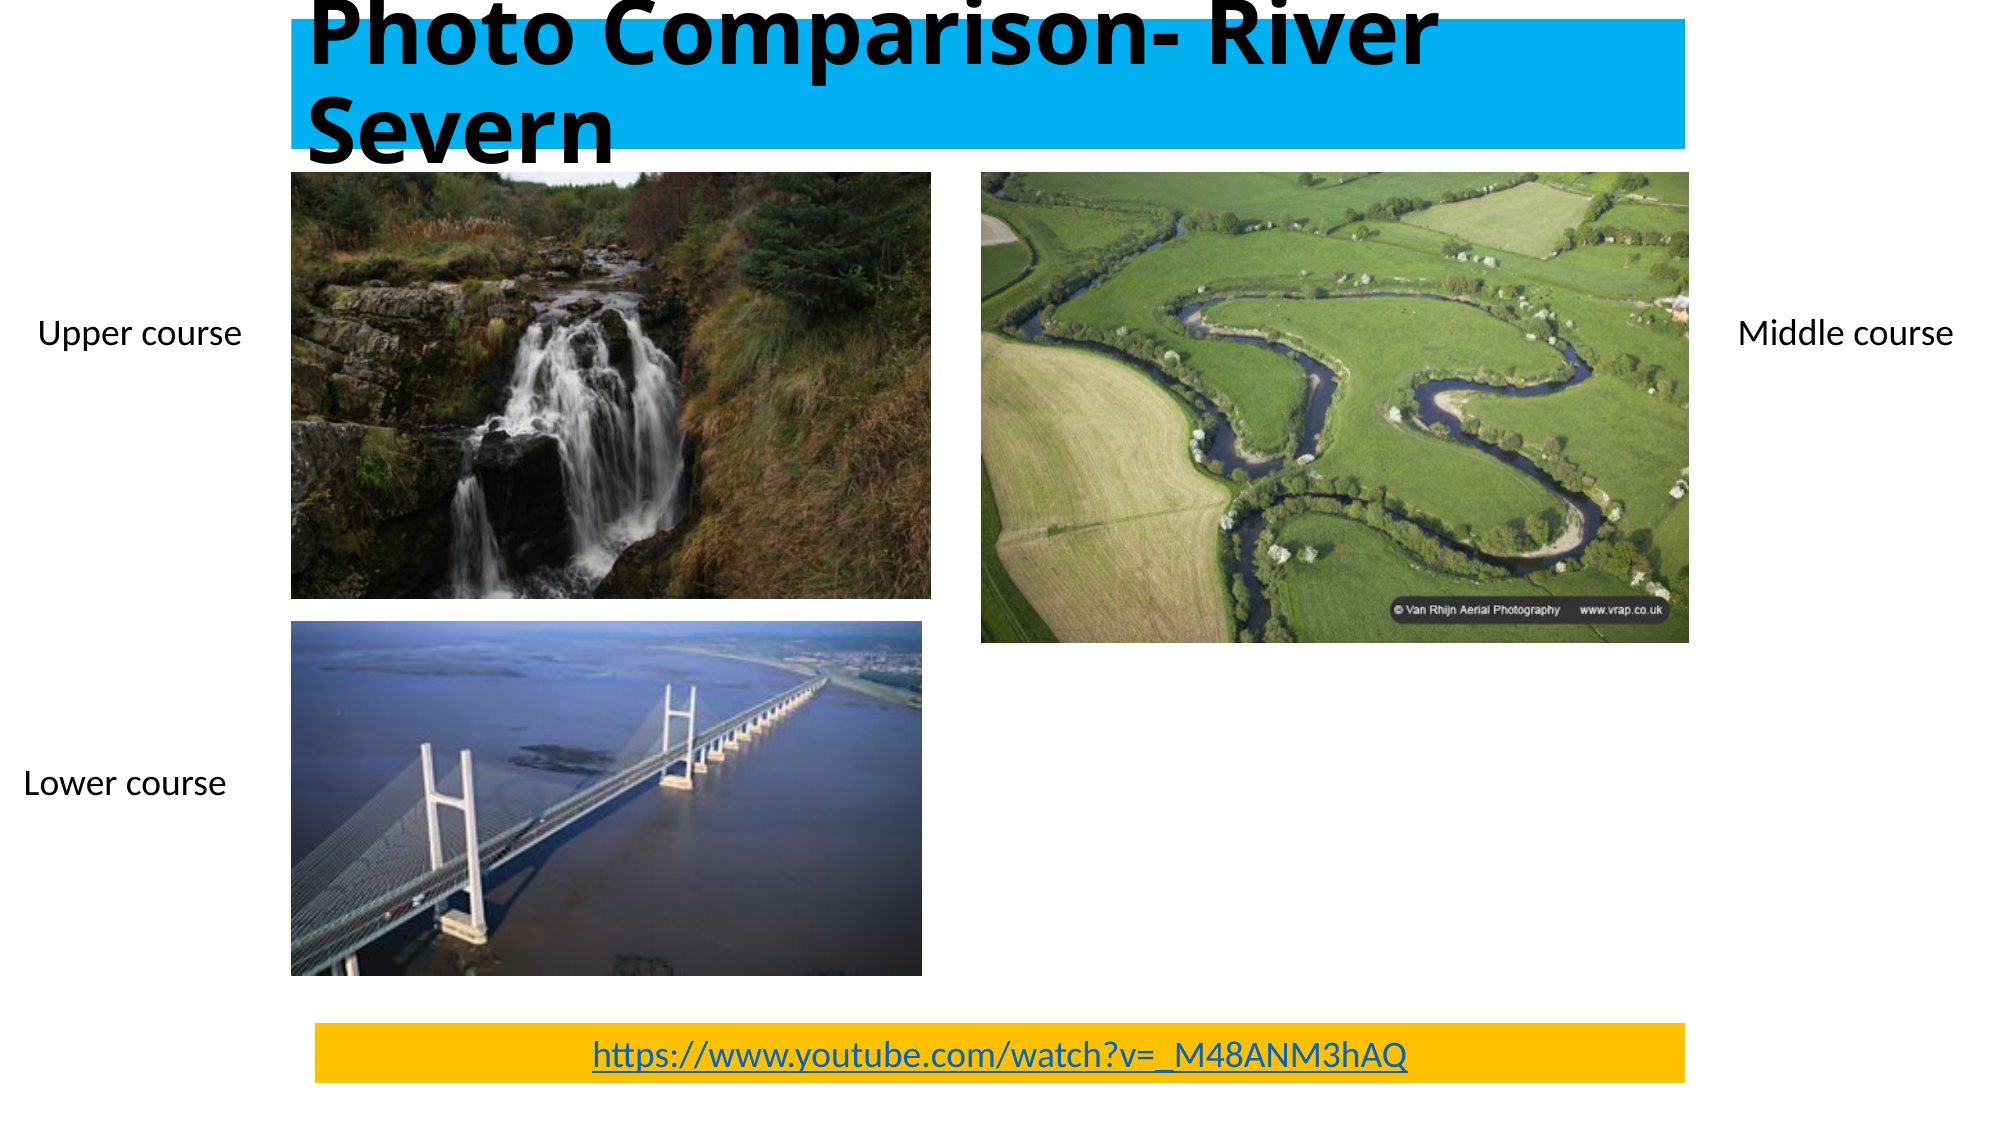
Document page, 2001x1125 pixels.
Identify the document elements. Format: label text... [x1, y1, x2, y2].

text_box Upper course [23, 300, 291, 361]
title Photo Comparison- River Severn [291, 19, 1686, 149]
text_box Lower course [9, 750, 291, 810]
text_box Middle course [1722, 300, 2000, 361]
picture [291, 172, 931, 599]
picture [981, 172, 1689, 643]
text_box https://www.youtube.com/watch?v=_M48ANM3hAQ [314, 1023, 1686, 1083]
picture [291, 621, 922, 976]
